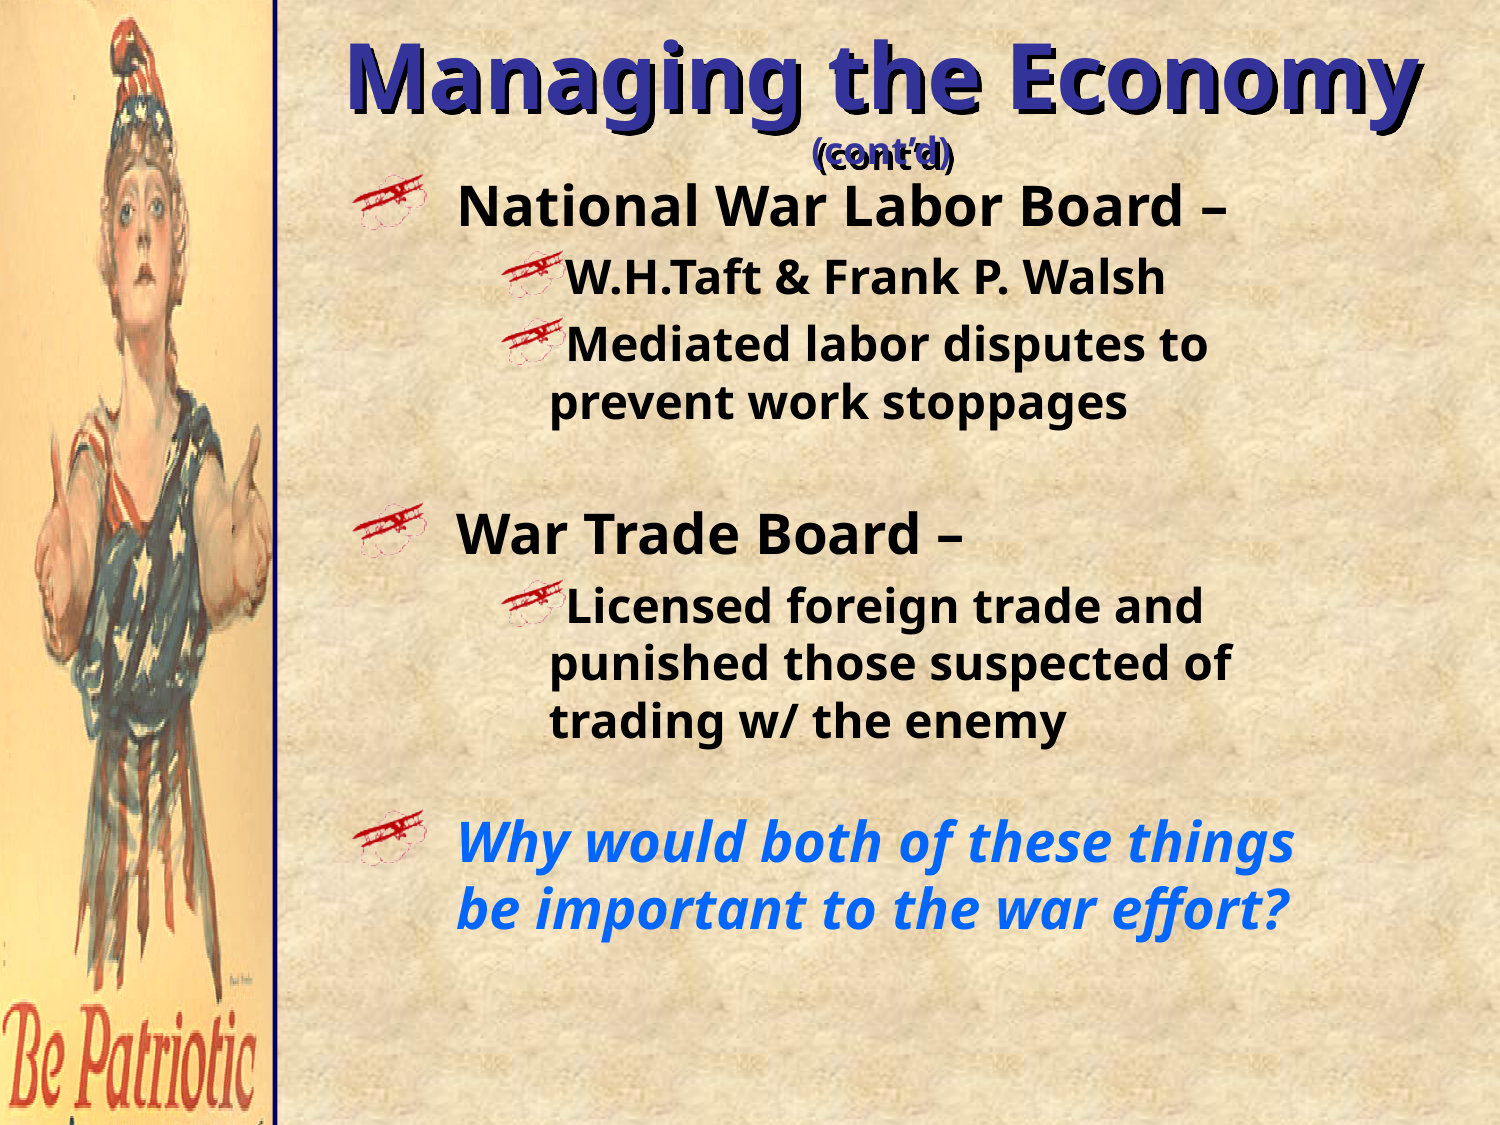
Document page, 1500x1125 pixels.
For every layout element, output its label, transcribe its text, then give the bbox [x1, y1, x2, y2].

picture [278, 0, 1500, 1125]
text_box National War Labor Board – W.H.Taft & Frank P. Walsh Mediated labor disputes to prevent work stoppages War Trade Board – Licensed foreign trade and punished those suspected of trading w/ the enemy Why would both of these things be important to the war effort? [337, 162, 1388, 1063]
title Managing the Economy (cont’d) [300, 37, 1463, 153]
picture [0, 0, 272, 1125]
